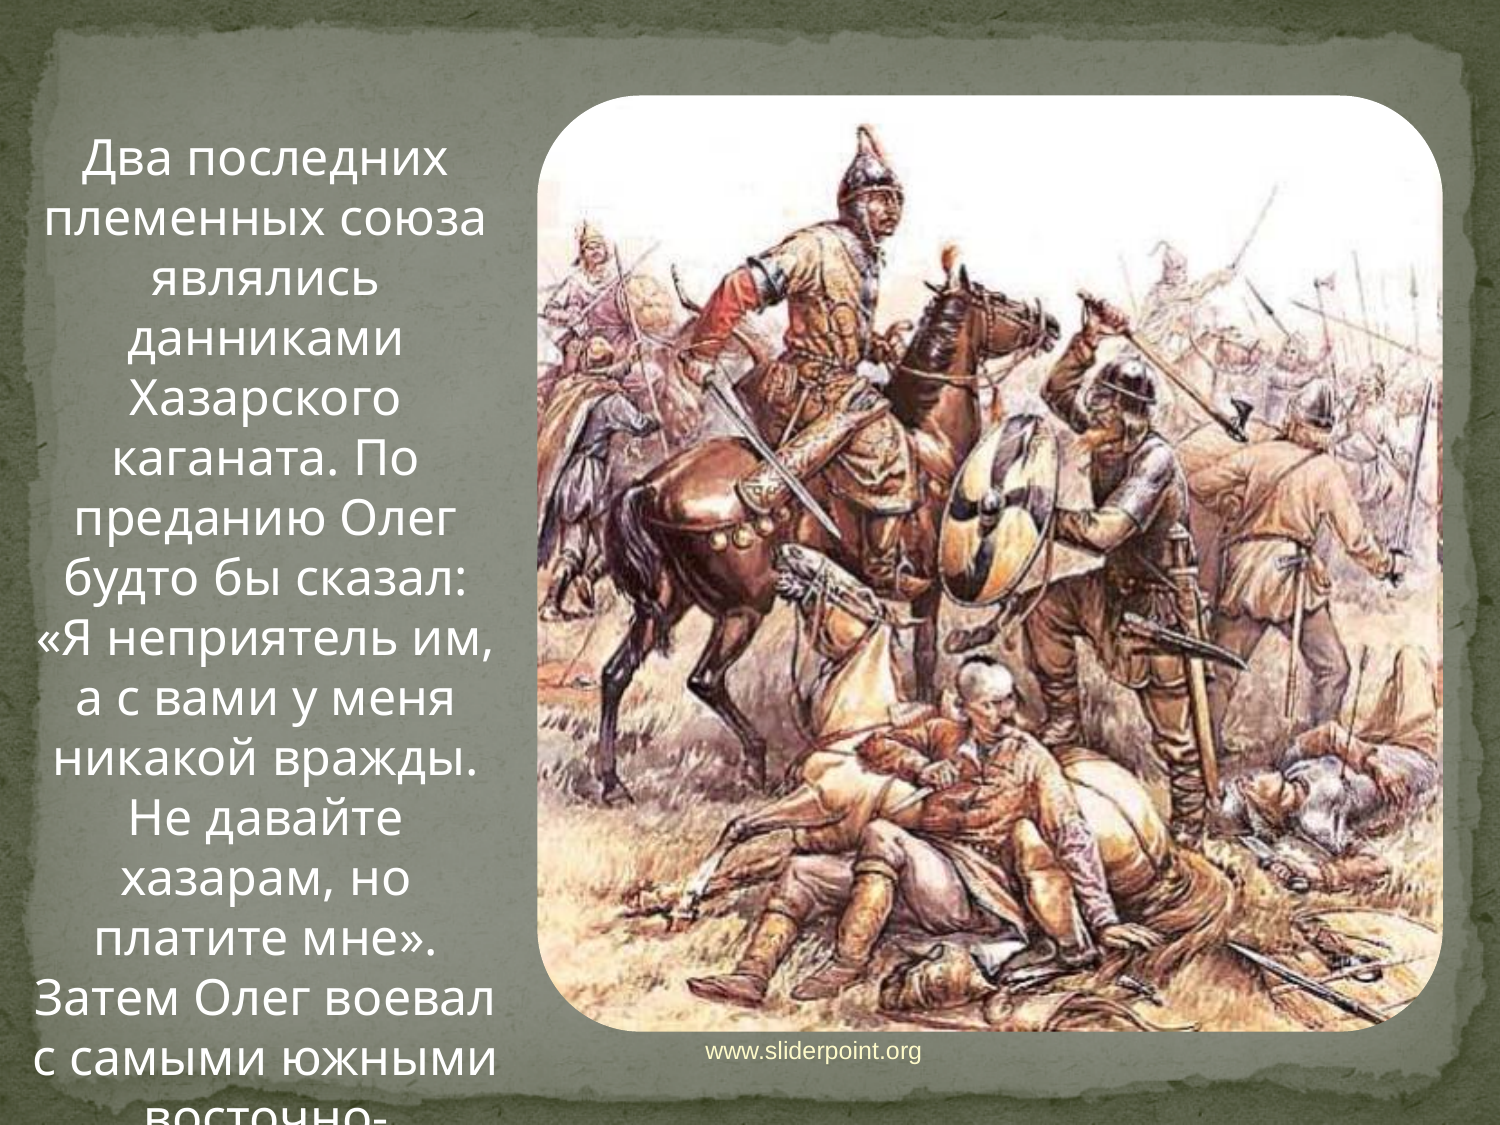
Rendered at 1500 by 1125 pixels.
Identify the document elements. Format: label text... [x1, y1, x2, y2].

footer www.sliderpoint.org [350, 1017, 938, 1081]
picture [537, 95, 1443, 1032]
text_box Два последних племенных союза являлись данниками Хазарского каганата. По преданию Олег будто бы сказал: «Я неприятель им, а с вами у меня никакой вражды. Не давайте хазарам, но платите мне». Затем Олег воевал с самыми южными восточно-славянскими племенами уличей и тиверцев. [17, 117, 514, 1125]
